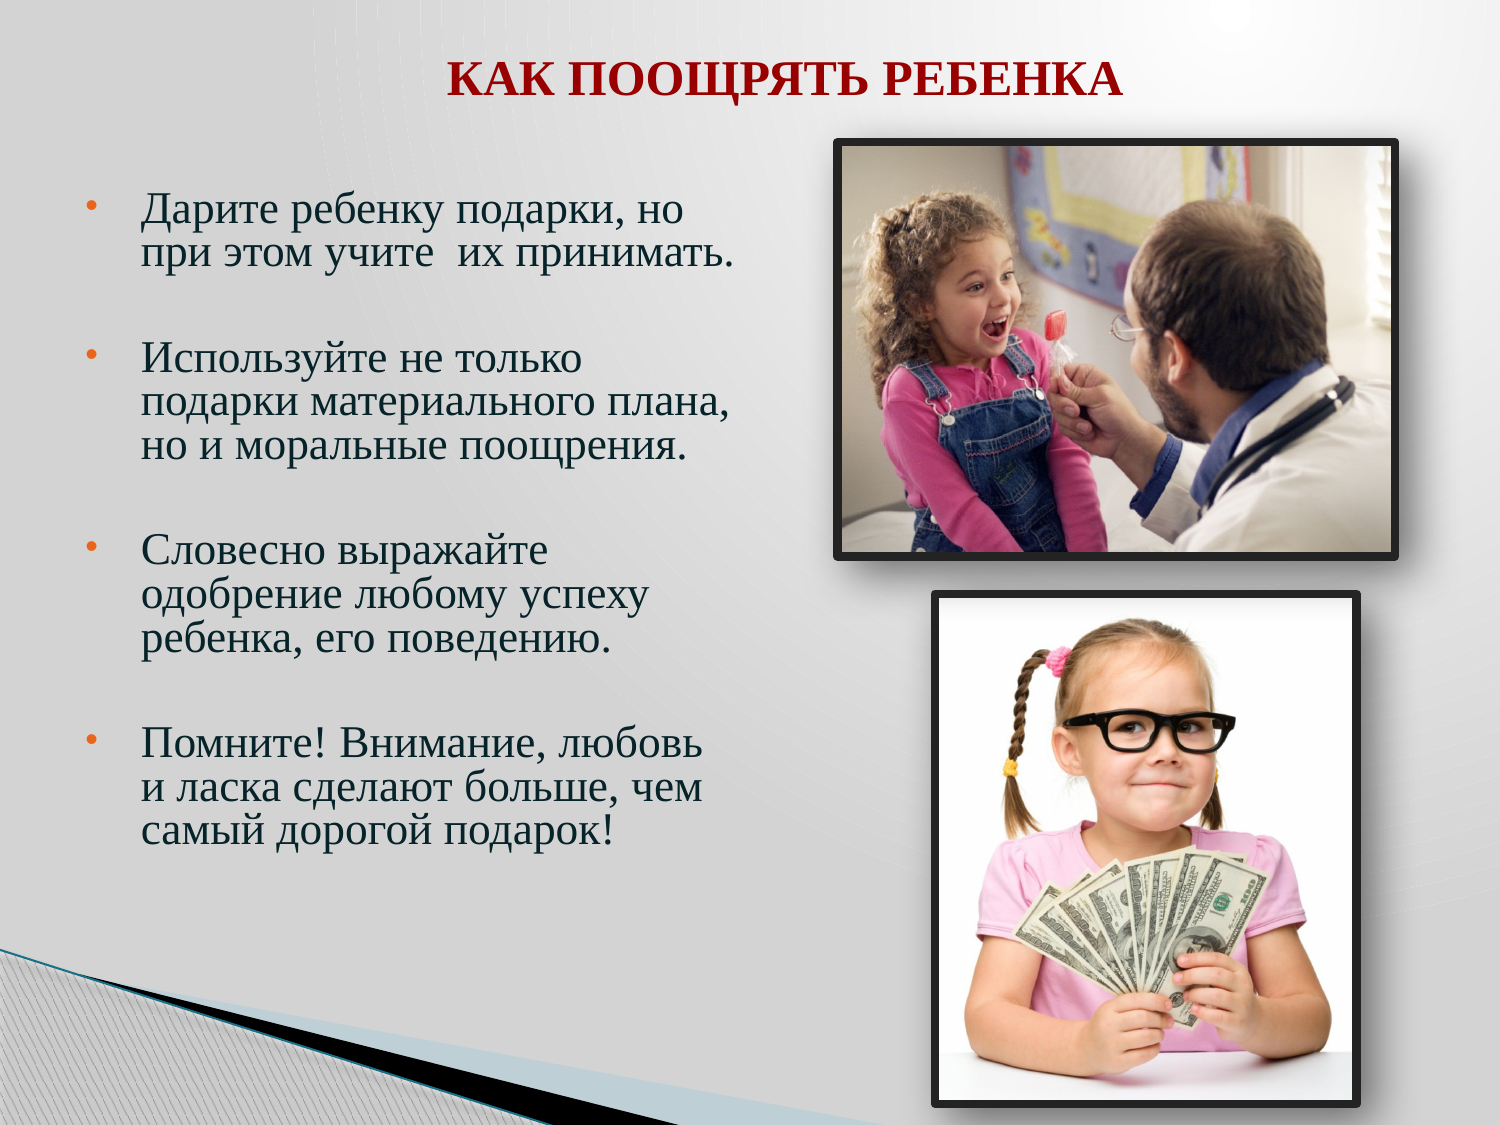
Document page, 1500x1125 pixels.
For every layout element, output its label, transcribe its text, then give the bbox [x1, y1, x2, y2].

picture [841, 145, 1392, 553]
text_box КАК ПООЩРЯТЬ РЕБЕНКА [110, 37, 1461, 213]
text_box Дарите ребенку подарки, но при этом учите их принимать. Используйте не только подарки материального плана, но и моральные поощрения. Словесно выражайте одобрение любому успеху ребенка, его поведению. Помните! Внимание, любовь и ласка сделают больше, чем самый дорогой подарок! [53, 181, 752, 924]
picture [938, 597, 1353, 1100]
